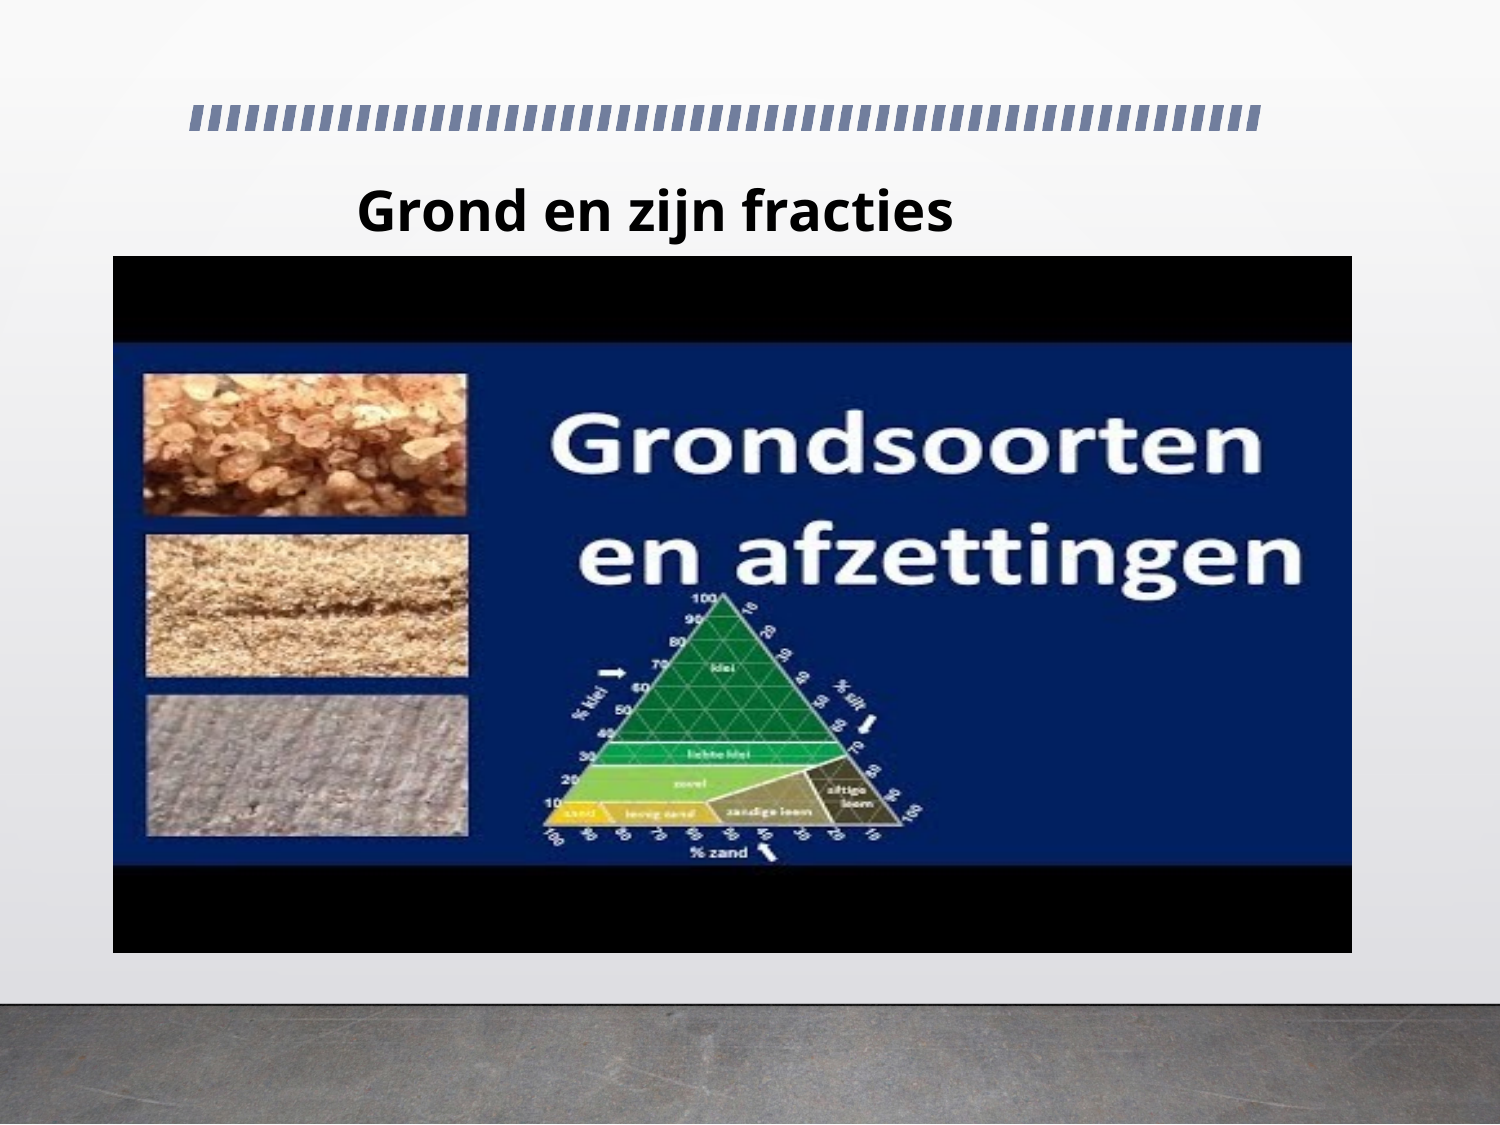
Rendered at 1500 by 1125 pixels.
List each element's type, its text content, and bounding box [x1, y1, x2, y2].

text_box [111, 255, 1353, 954]
picture [0, 1004, 1500, 1124]
title Grond en zijn fracties [112, 101, 1199, 244]
